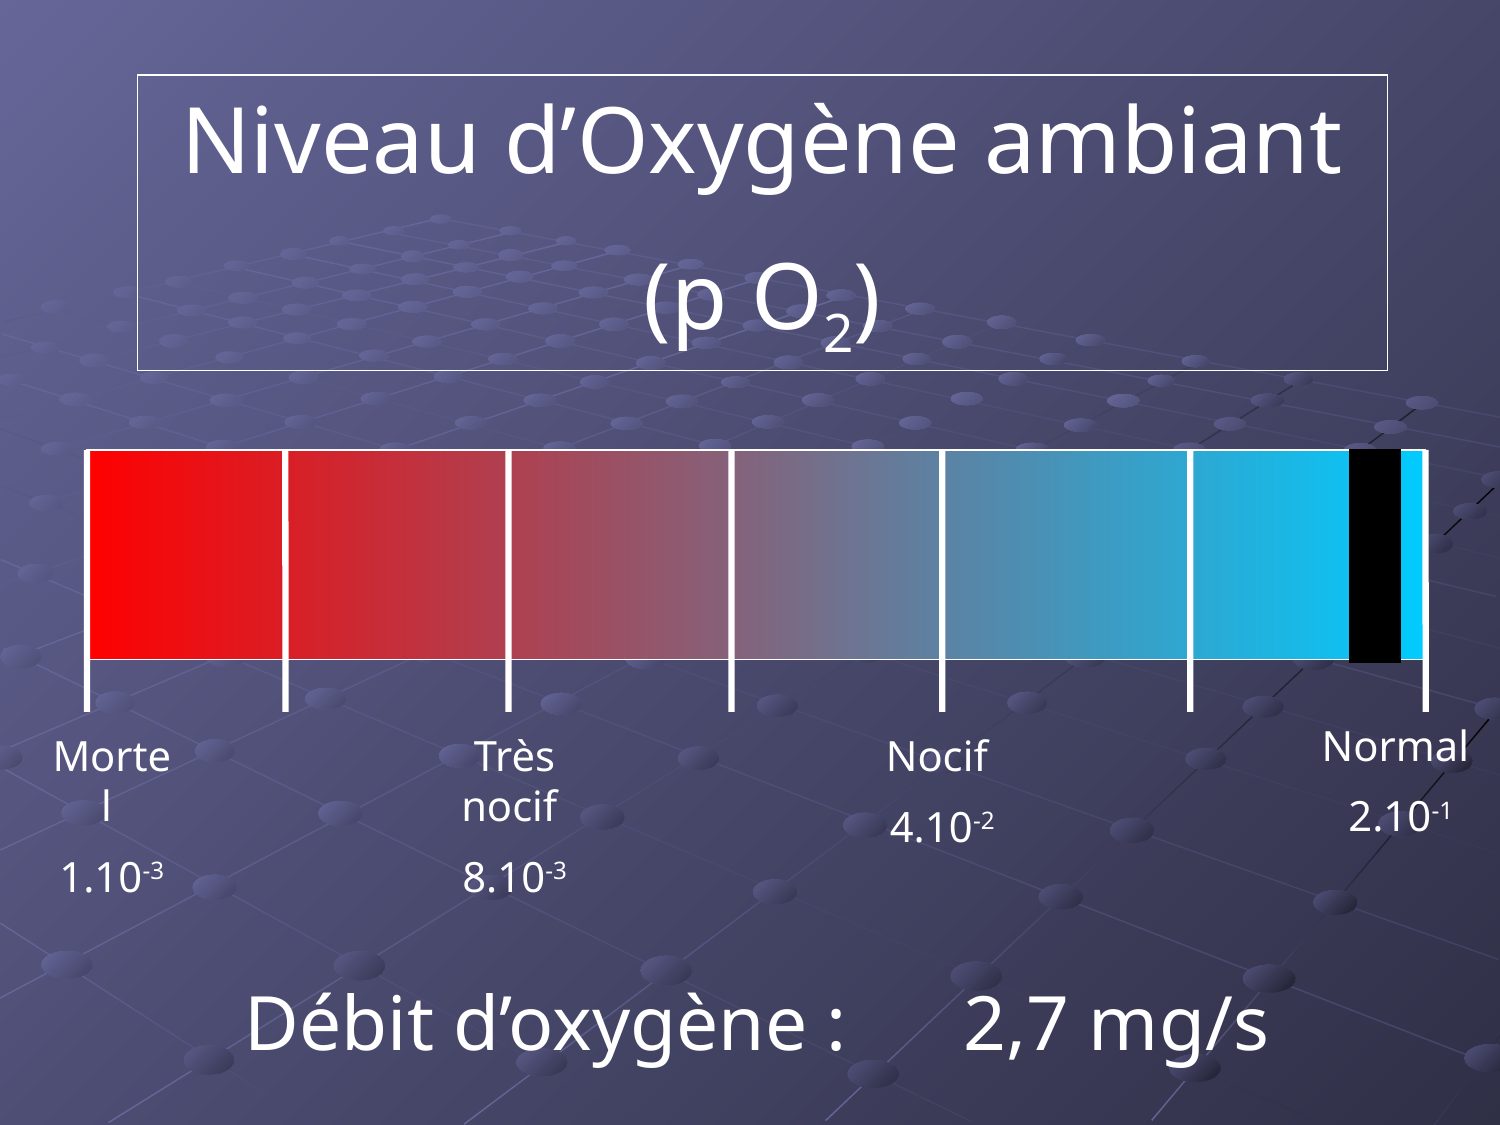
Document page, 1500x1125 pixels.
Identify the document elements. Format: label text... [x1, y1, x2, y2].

text_box Niveau d’Oxygène ambiant (p O2) [137, 75, 1388, 371]
text_box Débit d’oxygène : 2,7 mg/s [162, 968, 1353, 1074]
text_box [37, 449, 1500, 913]
